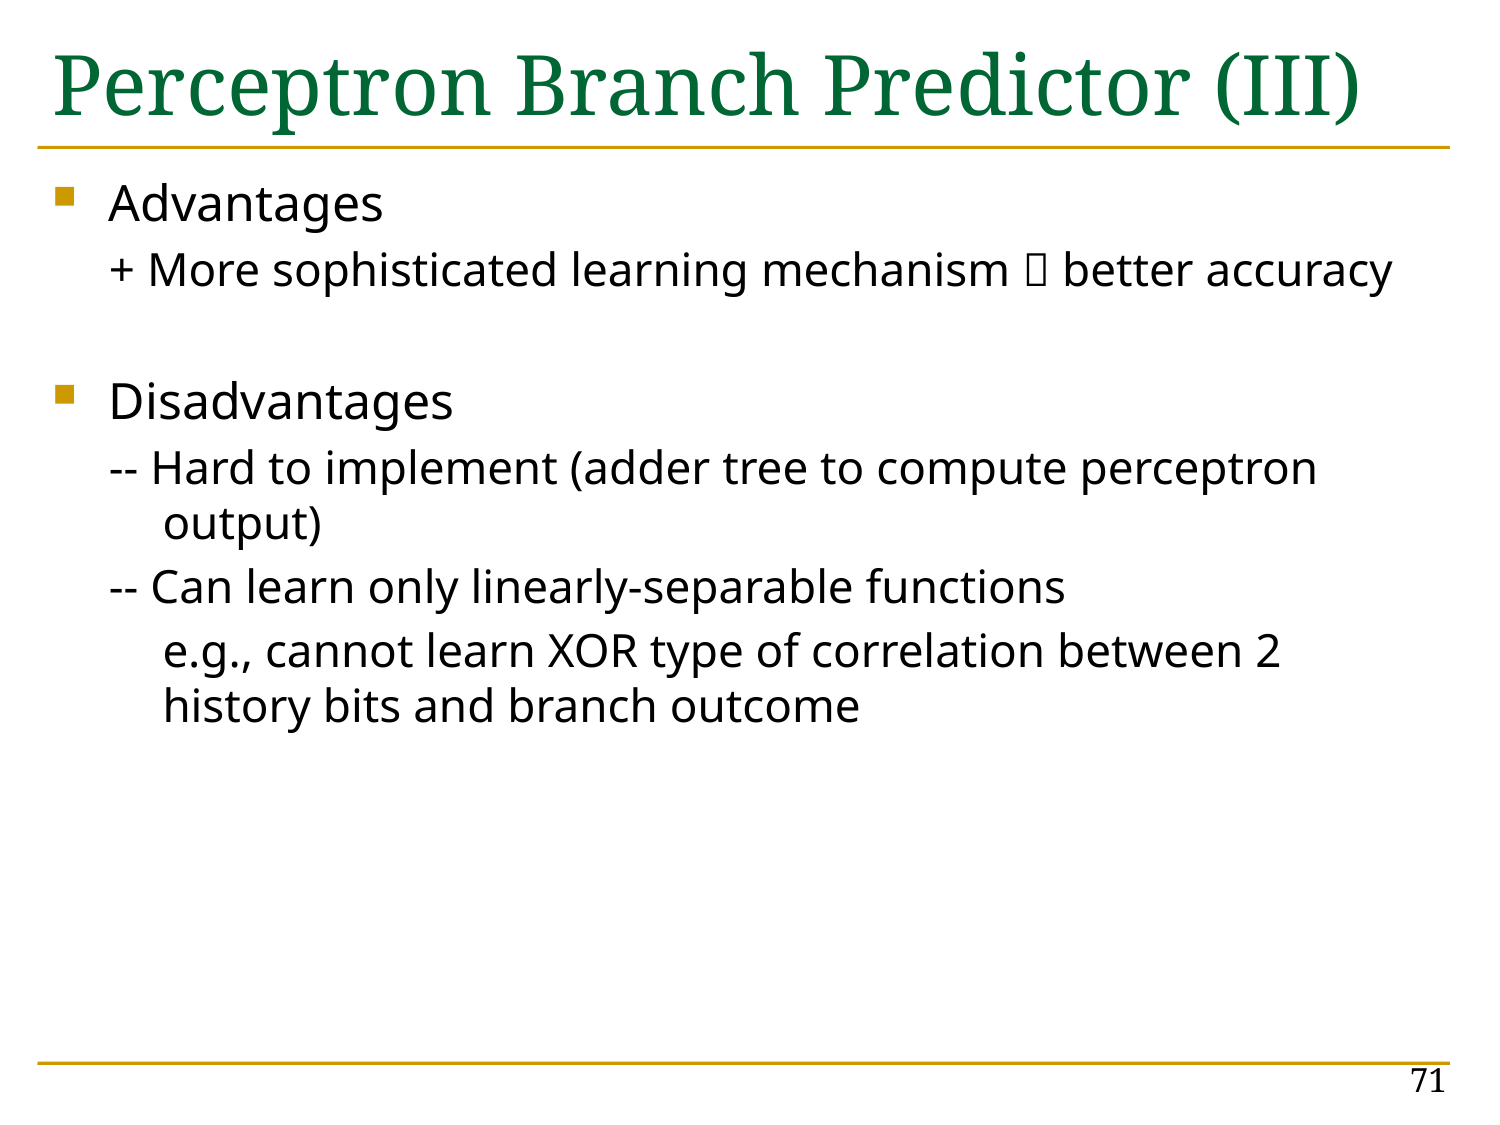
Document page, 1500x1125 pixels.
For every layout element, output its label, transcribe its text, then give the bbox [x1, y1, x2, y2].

list Advantages + More sophisticated learning mechanism  better accuracy Disadvantages -- Hard to implement (adder tree to compute perceptron output) -- Can learn only linearly-separable functions e.g., cannot learn XOR type of correlation between 2 history bits and branch outcome [37, 163, 1450, 1016]
slide_number 71 [1111, 1036, 1462, 1112]
title Perceptron Branch Predictor (III) [37, 24, 1450, 163]
